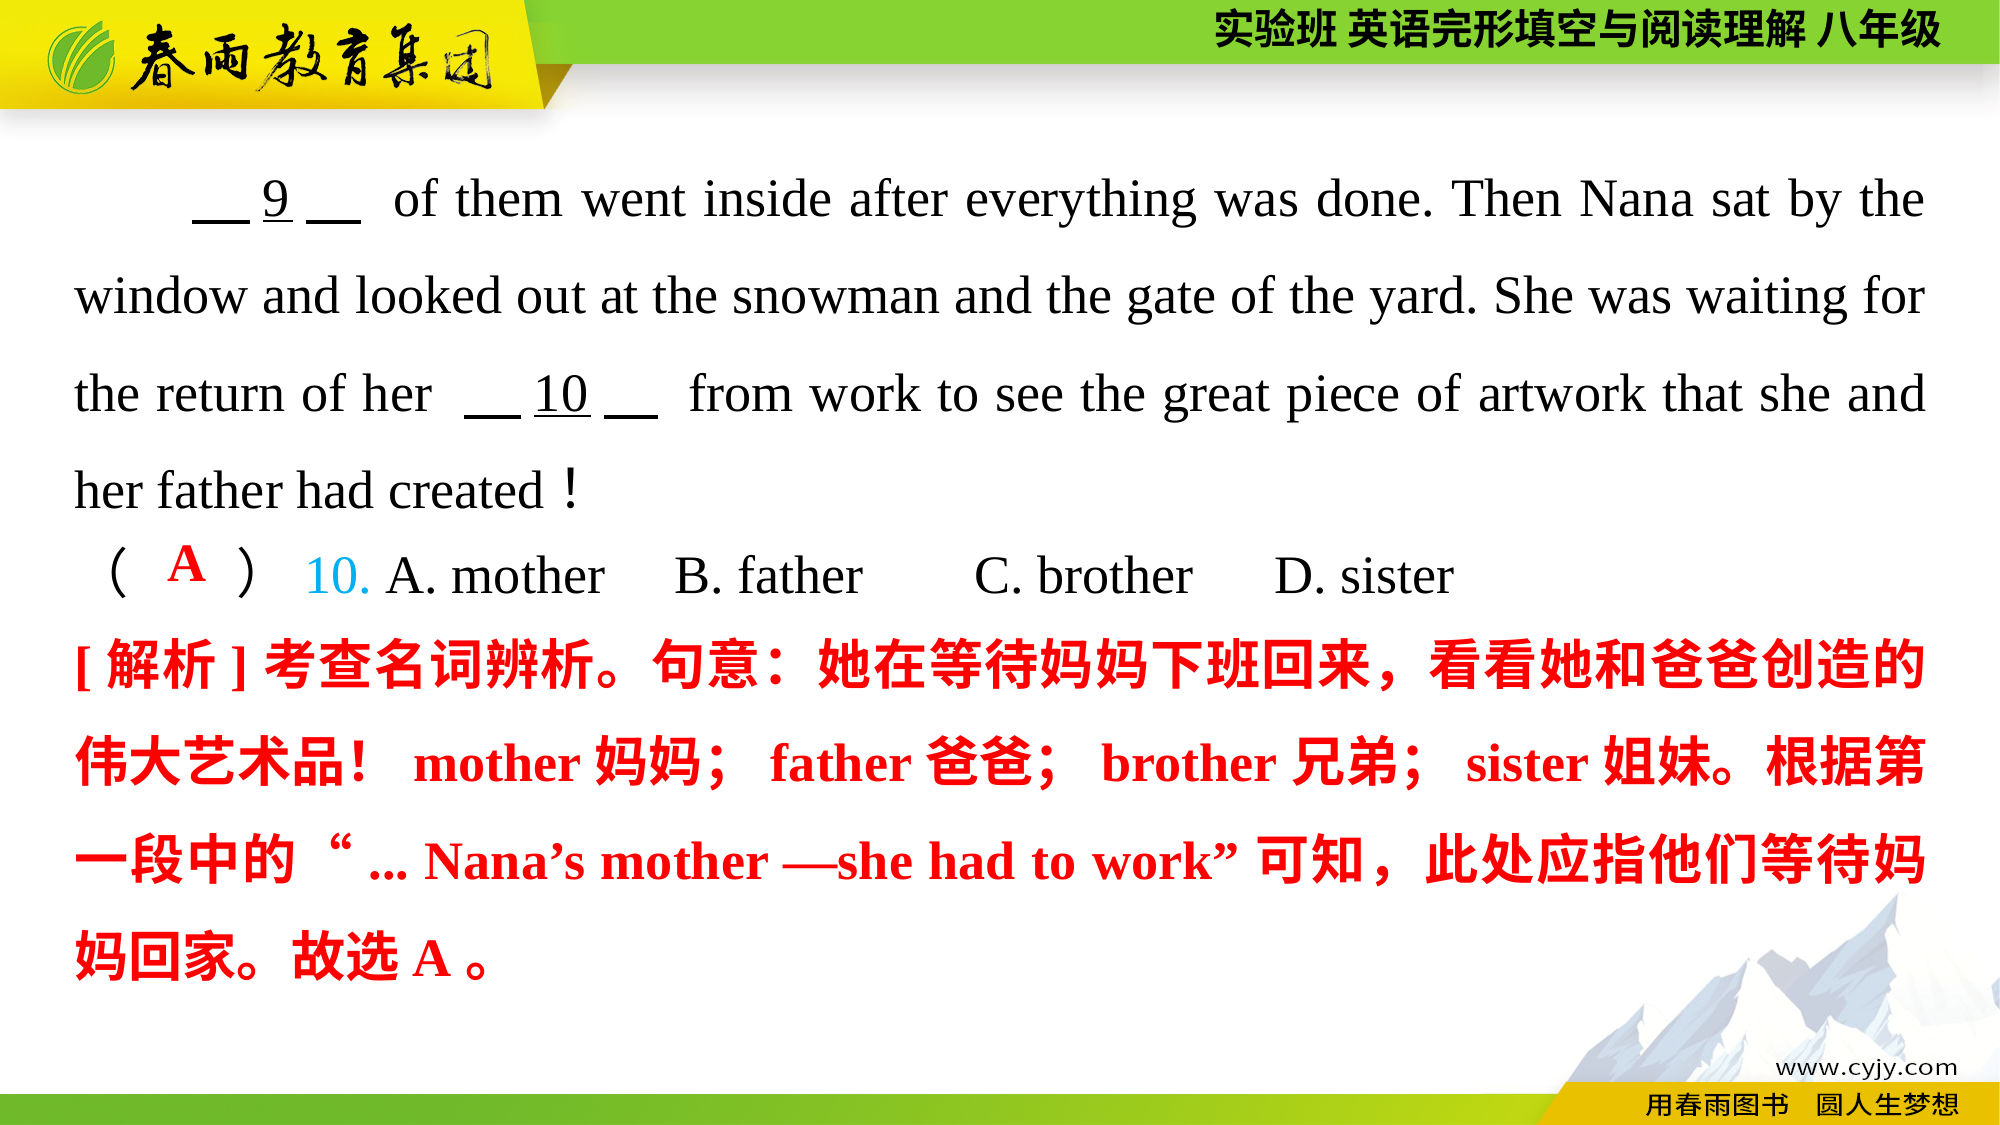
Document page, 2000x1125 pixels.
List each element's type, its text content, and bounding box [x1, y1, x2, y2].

text_box [解析]考查名词辨析。句意：她在等待妈妈下班回来，看看她和爸爸创造的伟大艺术品！mother妈妈；father爸爸；brother兄弟；sister姐妹。根据第一段中的“... Nana’s mother —she had to work”可知，此处应指他们等待妈妈回家。故选A。 [59, 590, 1944, 996]
text_box A [152, 519, 222, 590]
picture [0, 0, 2000, 1125]
text_box （ ）10. A. mother B. father C. brother D. sister [59, 499, 1944, 590]
list 9 of them went inside after everything was done. Then Nana sat by the window and looked out at the snowman and the gate of the yard. She was waiting for the return of her 10 from work to see the great piece of artwork that she and her father had created！ [59, 122, 1944, 499]
